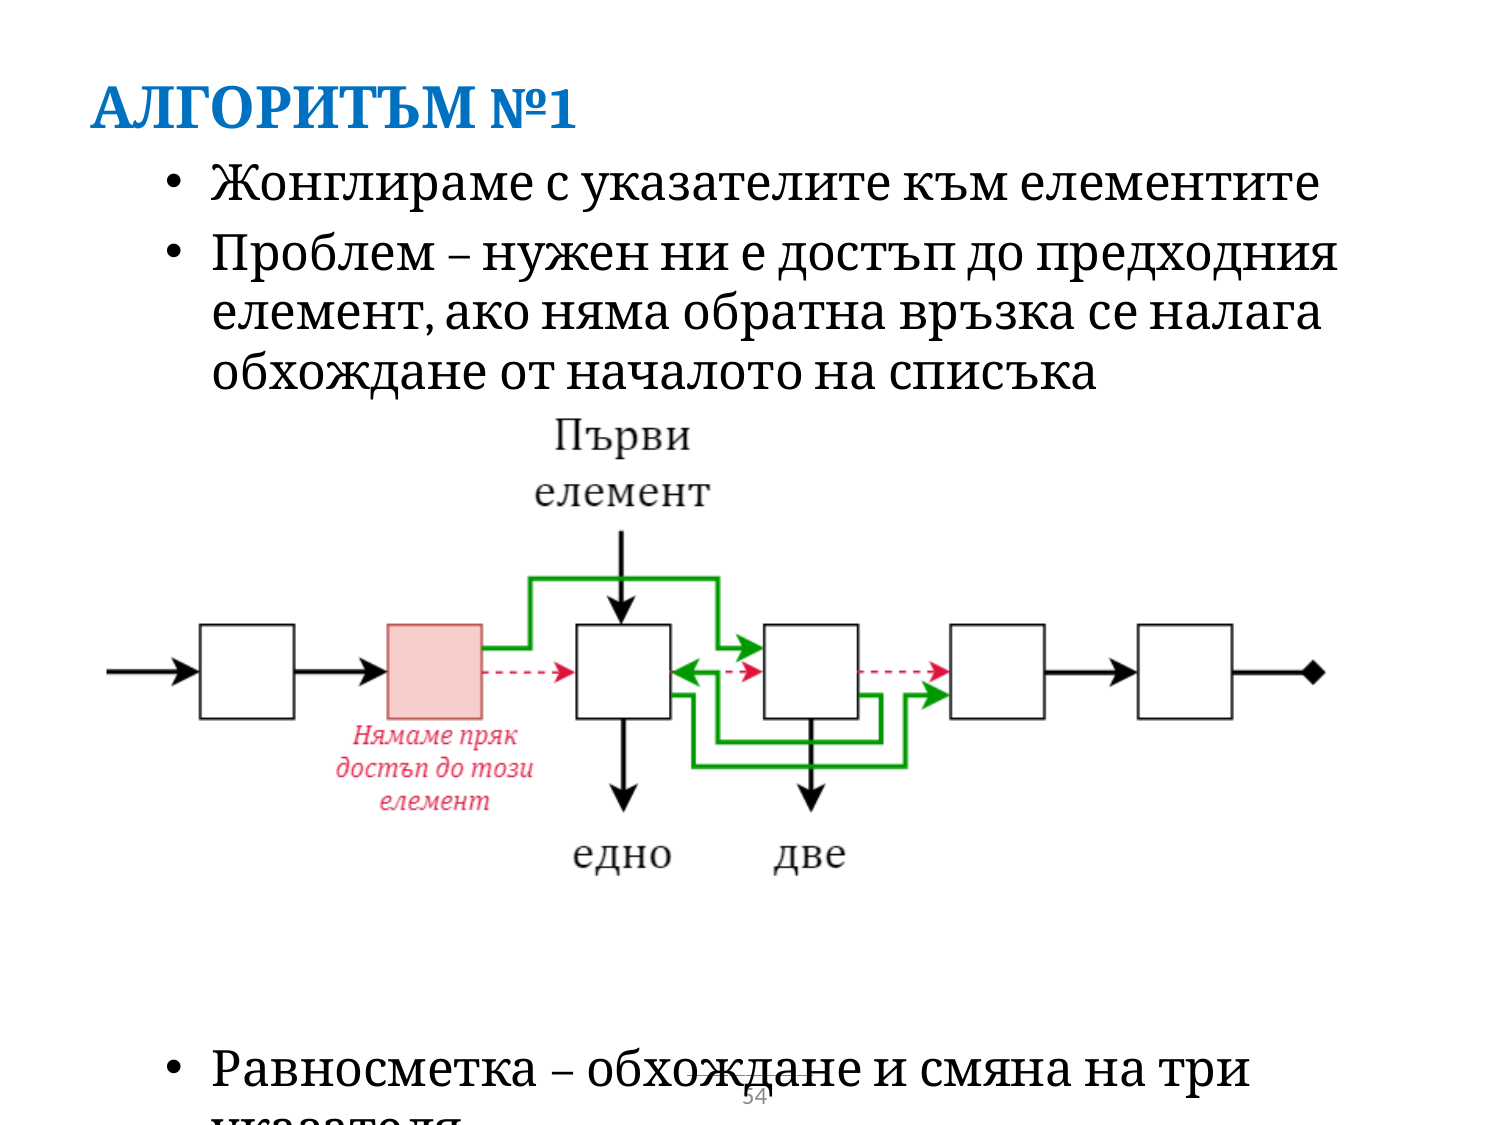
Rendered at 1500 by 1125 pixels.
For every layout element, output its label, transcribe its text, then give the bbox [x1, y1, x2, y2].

slide_number 54 [579, 1065, 930, 1125]
picture [87, 412, 1348, 887]
list Алгоритъм №1 Жонглираме с указателите към елементите Проблем – нужен ни е достъп до предходния елемент, ако няма обратна връзка се налага обхождане от началото на списъка Равносметка – обхождане и смяна на три указателя [75, 62, 1450, 1063]
